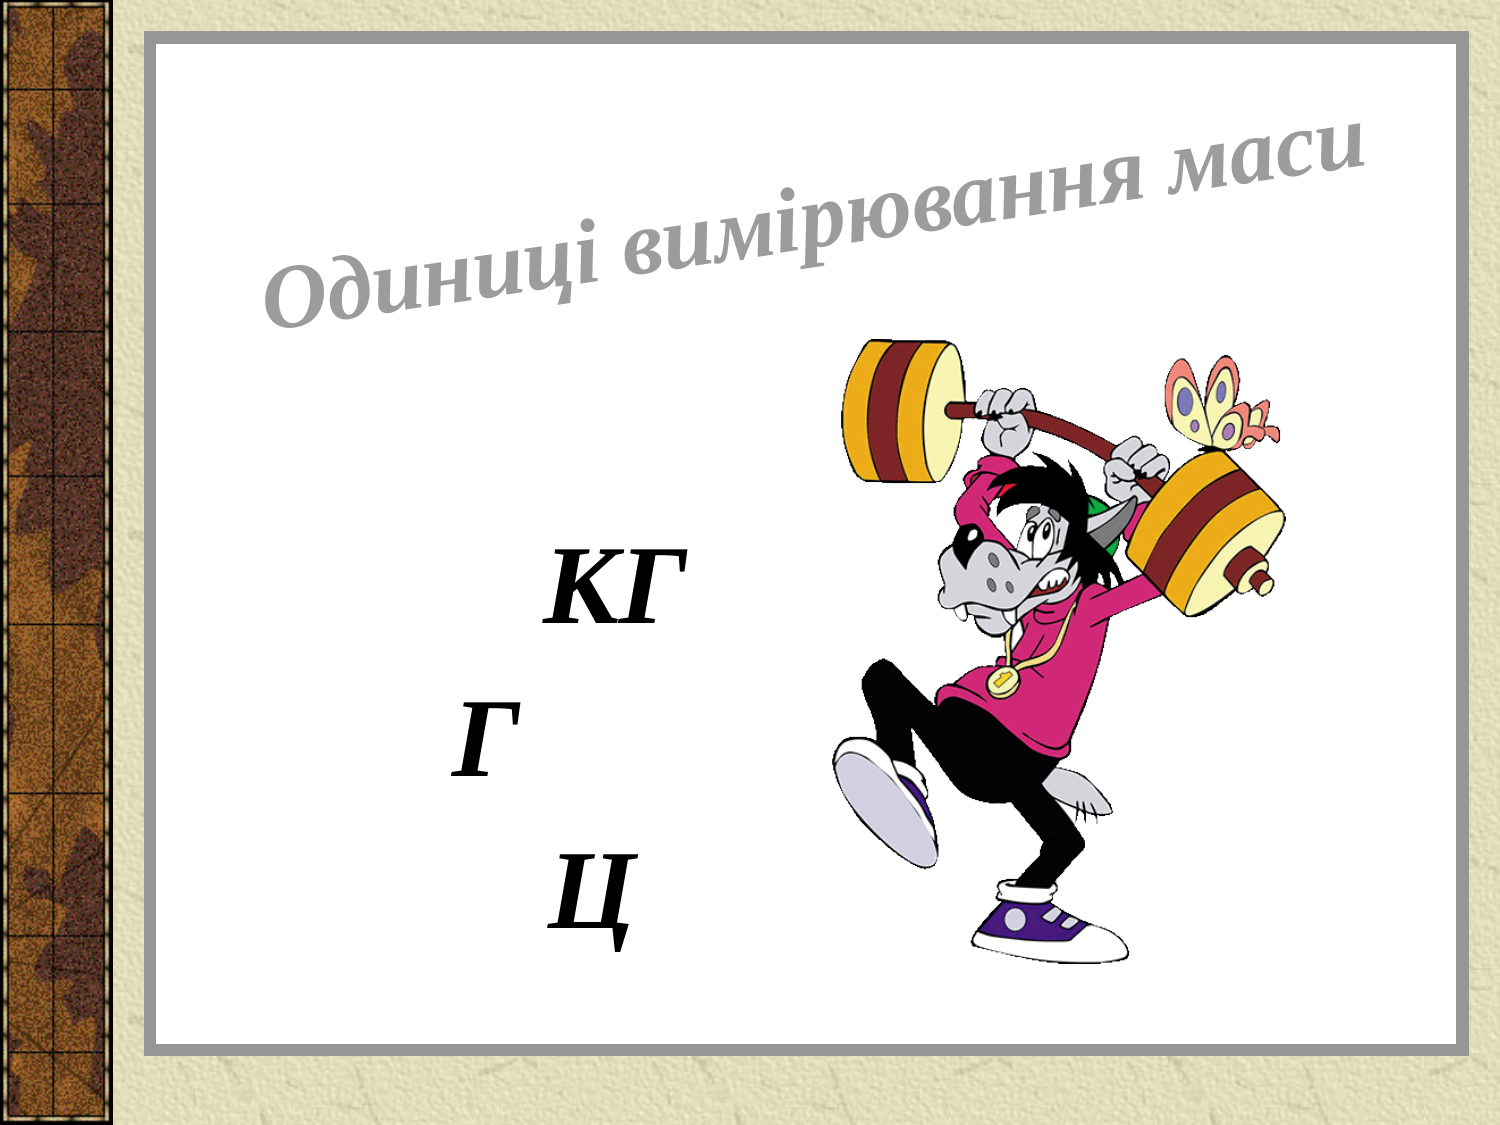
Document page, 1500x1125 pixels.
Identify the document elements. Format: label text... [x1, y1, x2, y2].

text_box Одиниці вимірювання маси [175, 0, 1441, 367]
text_box ц [468, 808, 715, 959]
text_box г [363, 656, 610, 806]
picture [831, 339, 1287, 964]
text_box Кг [492, 503, 739, 654]
picture [0, 0, 1500, 1125]
